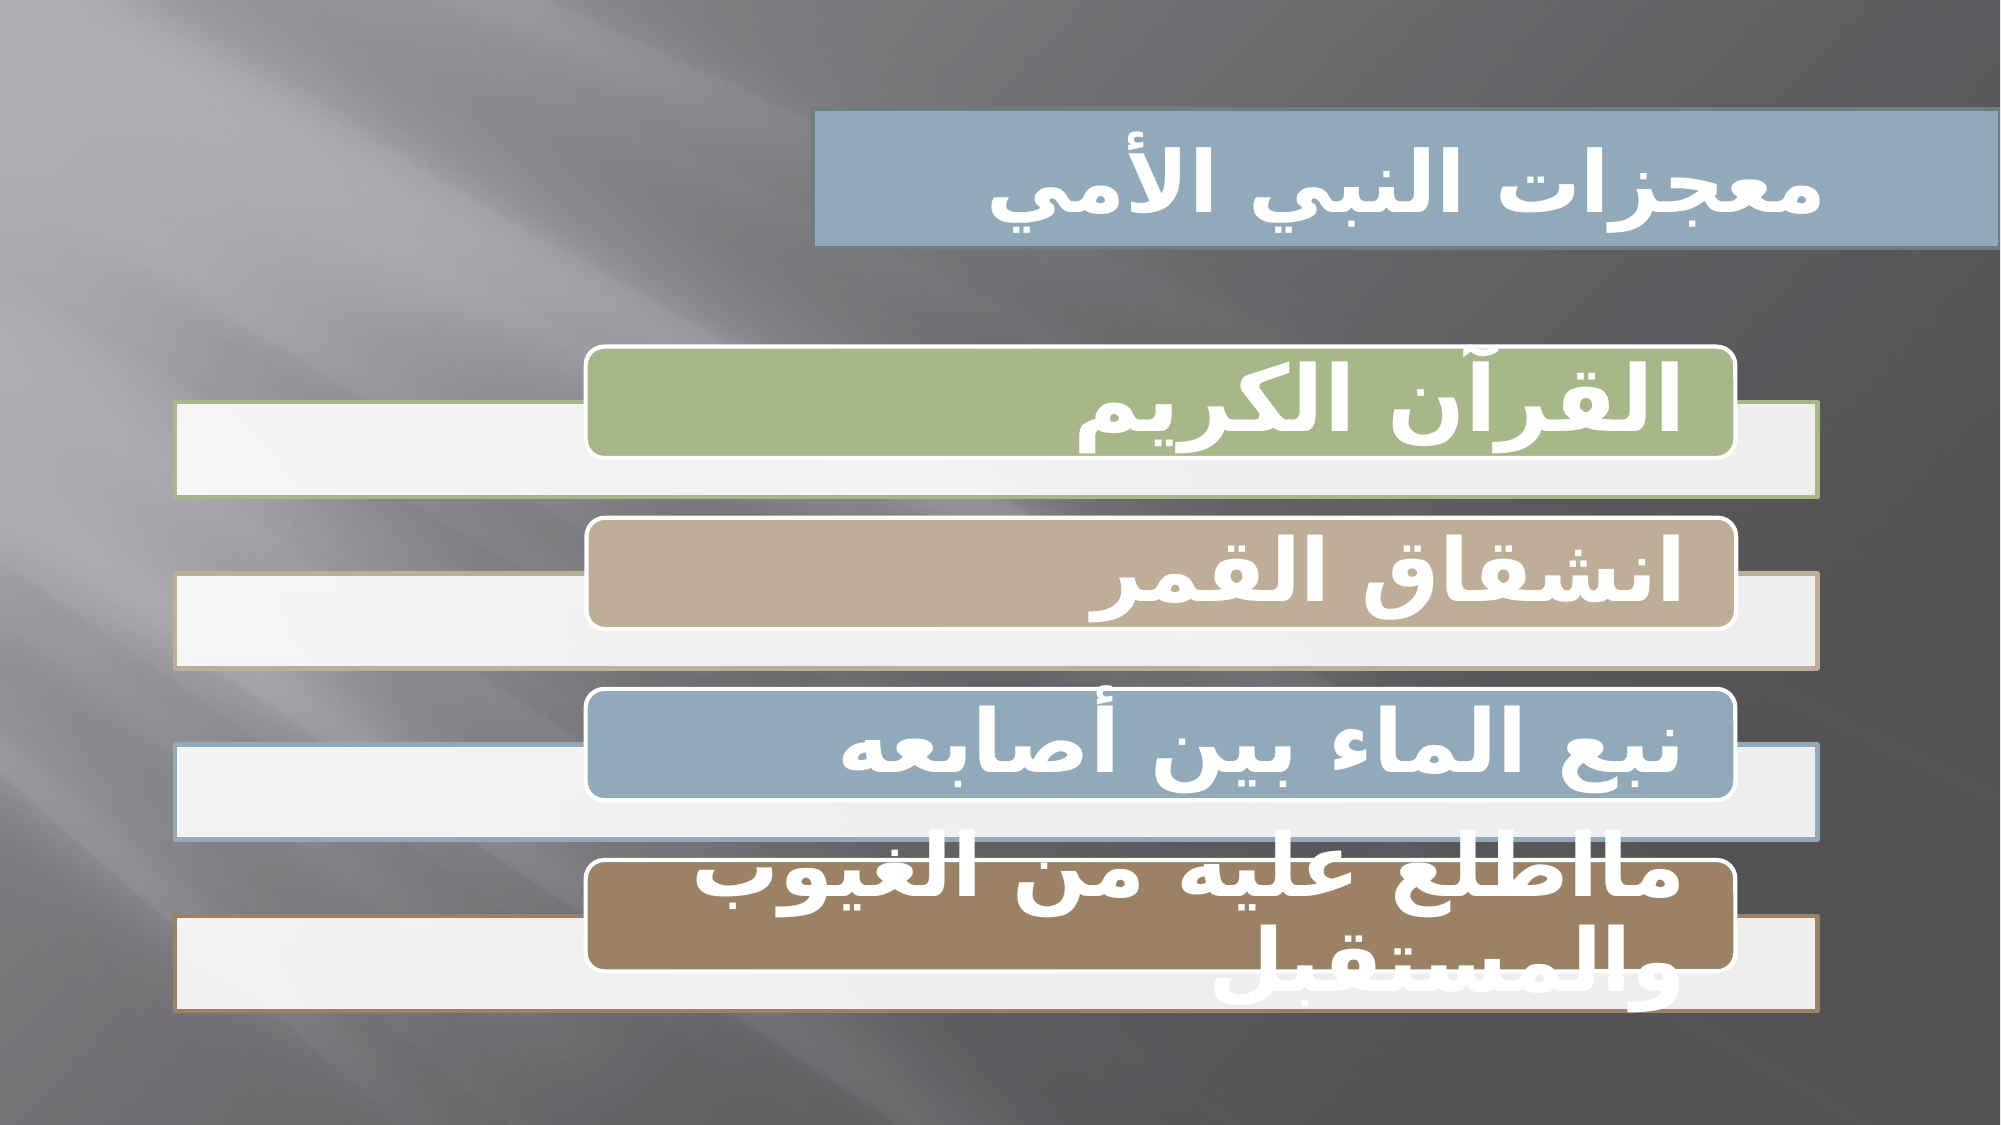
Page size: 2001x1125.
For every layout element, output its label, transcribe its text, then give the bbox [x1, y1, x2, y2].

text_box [174, 344, 1818, 1013]
title معجزات النبي الأمي [811, 107, 2000, 250]
